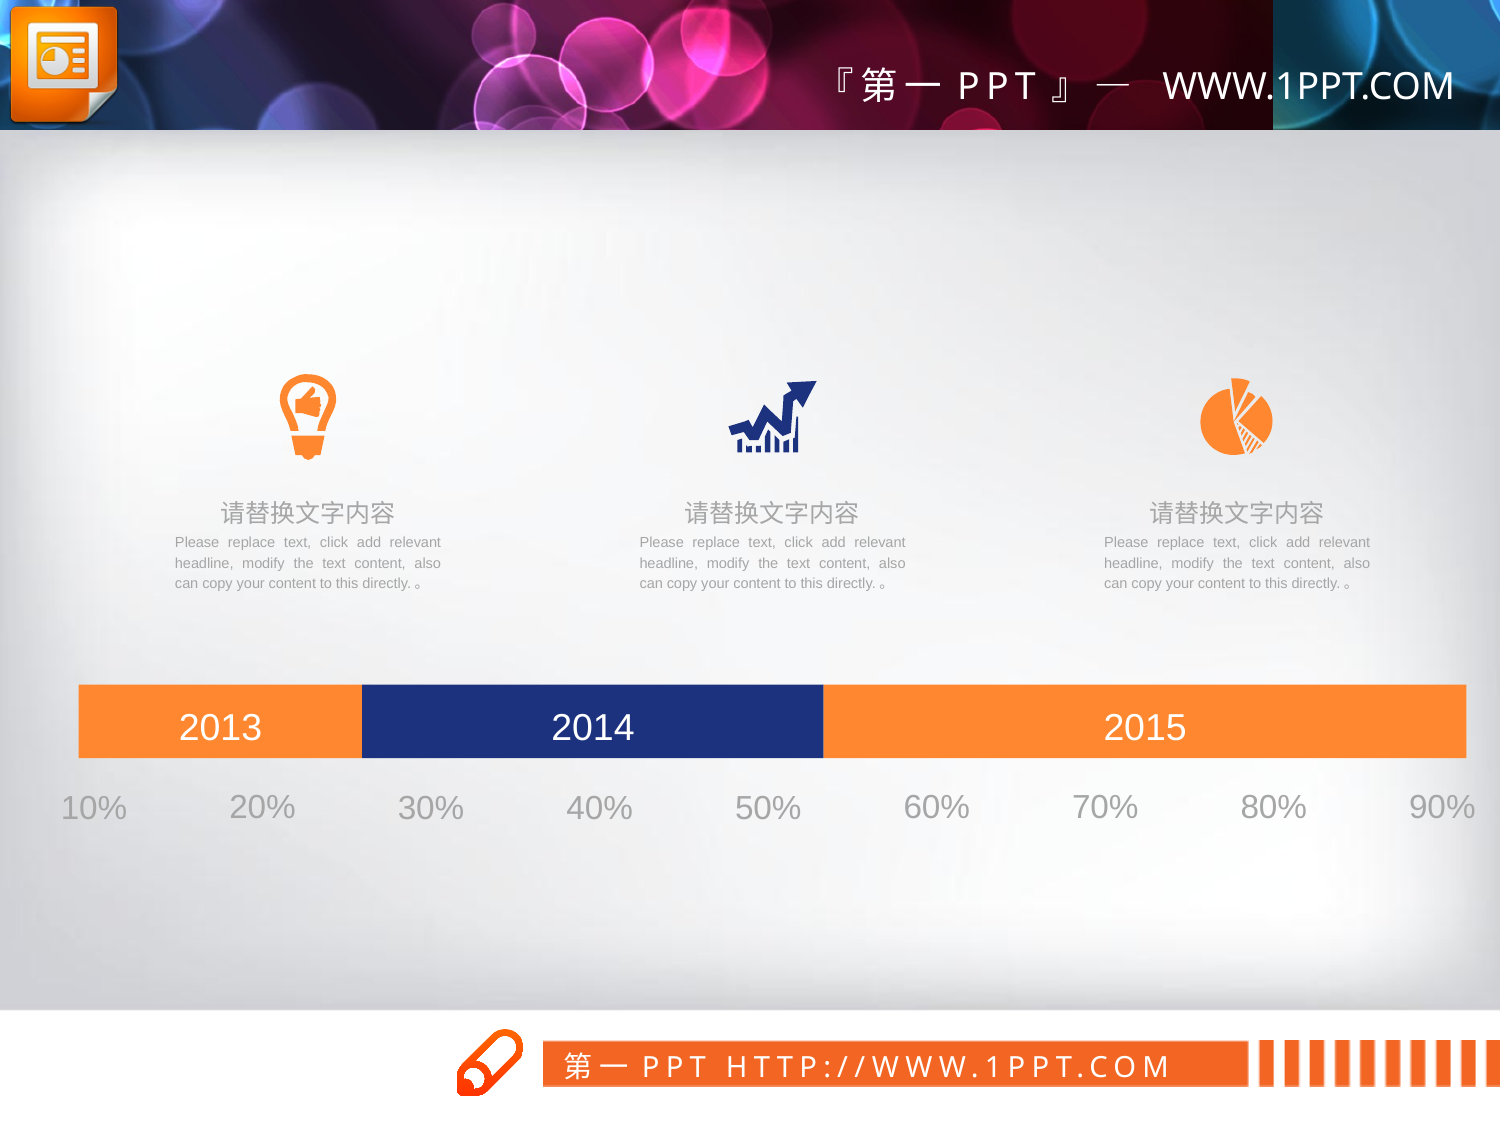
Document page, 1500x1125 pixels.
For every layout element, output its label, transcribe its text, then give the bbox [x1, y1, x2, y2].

text_box [1249, 440, 1262, 455]
picture [543, 1040, 1500, 1087]
text_box [279, 374, 337, 431]
text_box 2014 [362, 684, 823, 759]
text_box 80% [1225, 770, 1323, 833]
text_box [1231, 378, 1250, 412]
text_box [291, 435, 325, 460]
text_box [746, 444, 752, 453]
text_box 30% [383, 771, 480, 834]
text_box 60% [888, 770, 986, 833]
text_box 70% [1057, 770, 1154, 833]
text_box [1236, 396, 1273, 452]
text_box [755, 444, 761, 453]
picture [0, 0, 1500, 1012]
text_box [737, 438, 743, 453]
text_box [793, 416, 799, 453]
text_box 90% [1394, 770, 1491, 833]
text_box [783, 439, 790, 453]
text_box [728, 380, 817, 441]
text_box 2013 [78, 684, 362, 759]
text_box [764, 429, 771, 453]
text_box 40% [551, 770, 648, 834]
text_box 10% [46, 771, 143, 834]
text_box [1089, 484, 1386, 601]
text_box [159, 484, 456, 601]
text_box [1200, 388, 1256, 455]
text_box [774, 435, 780, 453]
text_box 50% [720, 771, 817, 834]
text_box 2015 [823, 684, 1467, 759]
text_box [624, 484, 921, 601]
text_box 20% [214, 770, 311, 833]
